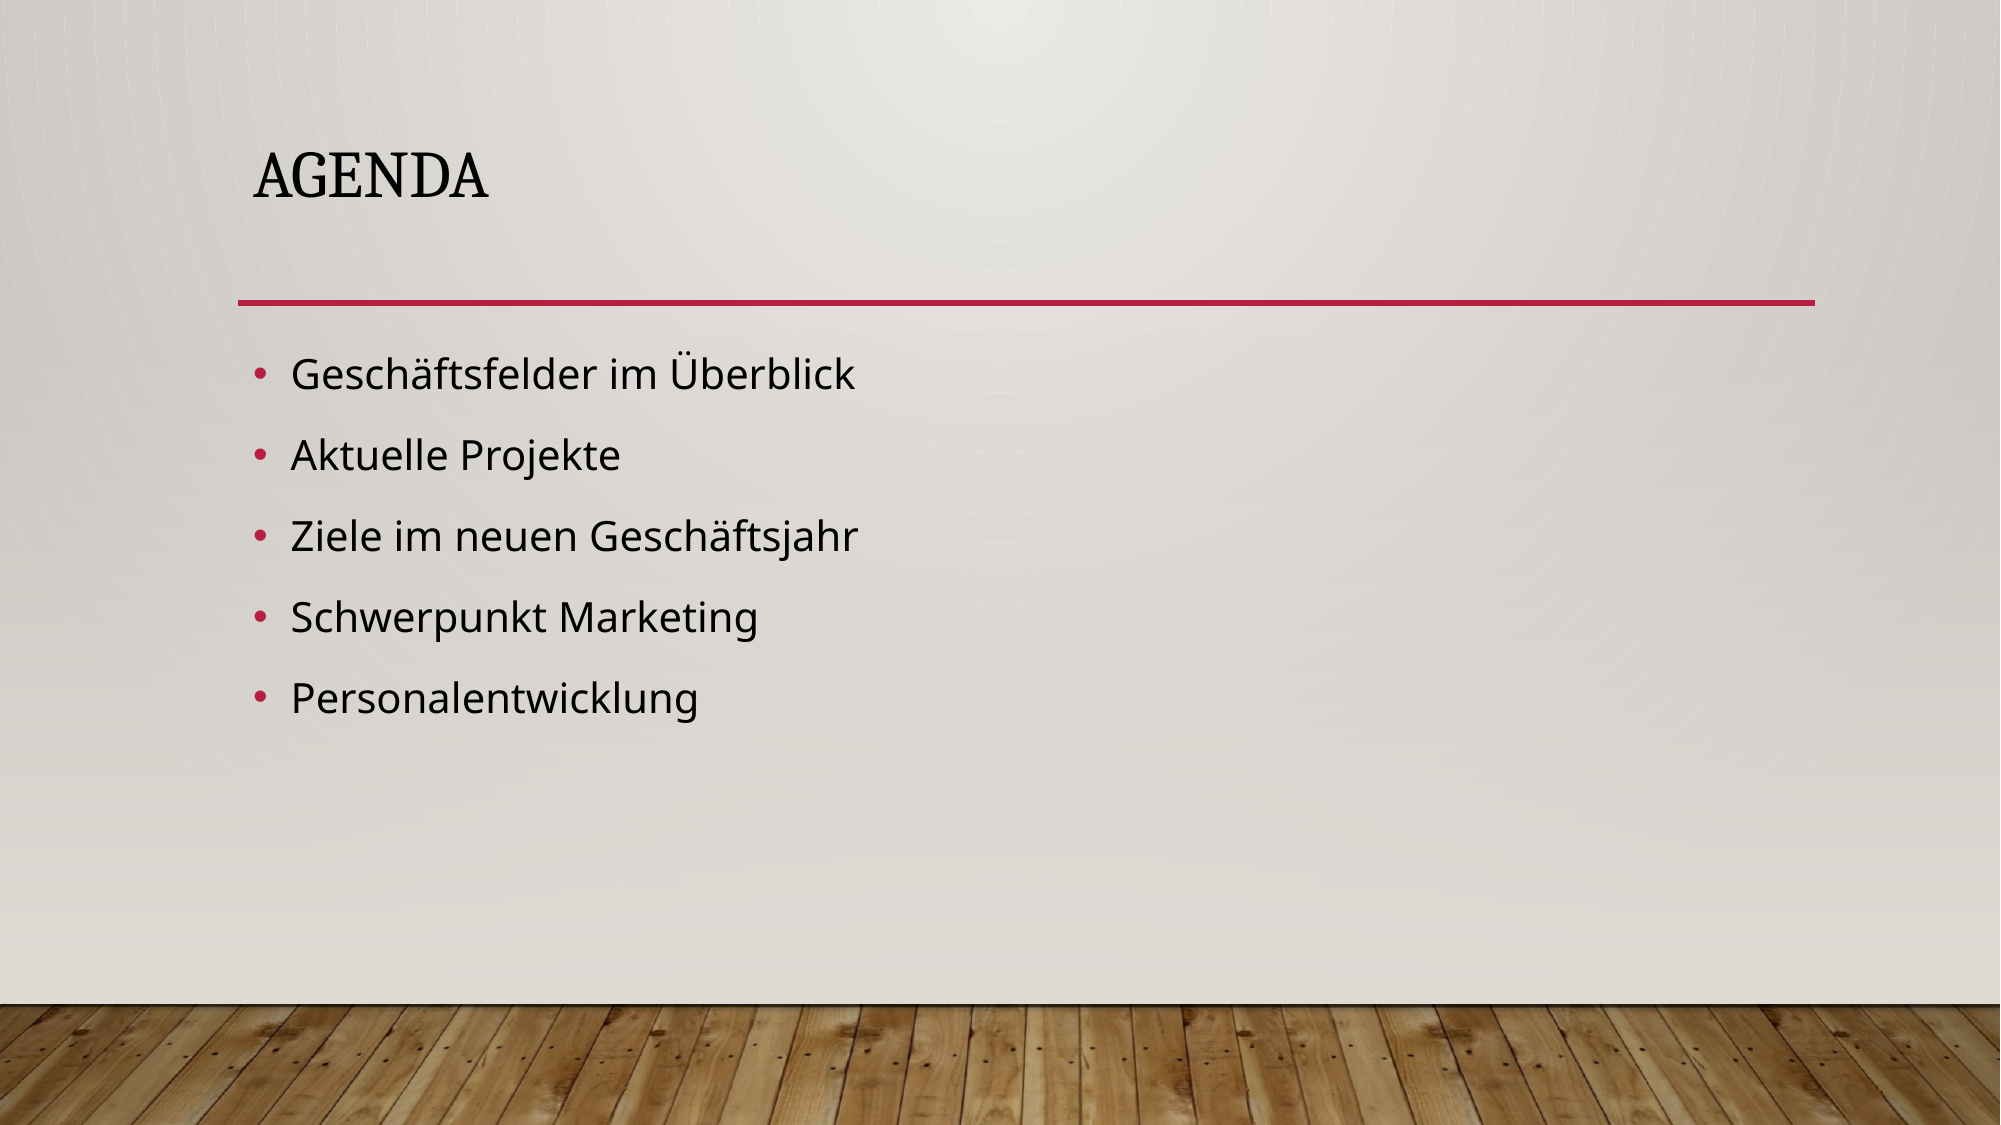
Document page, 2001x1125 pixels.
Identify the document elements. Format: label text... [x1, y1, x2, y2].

list Geschäftsfelder im Überblick Aktuelle Projekte Ziele im neuen Geschäftsjahr Schwerpunkt Marketing Personalentwicklung [238, 330, 1814, 897]
title Agenda [238, 131, 1814, 305]
picture [0, 1004, 2000, 1125]
